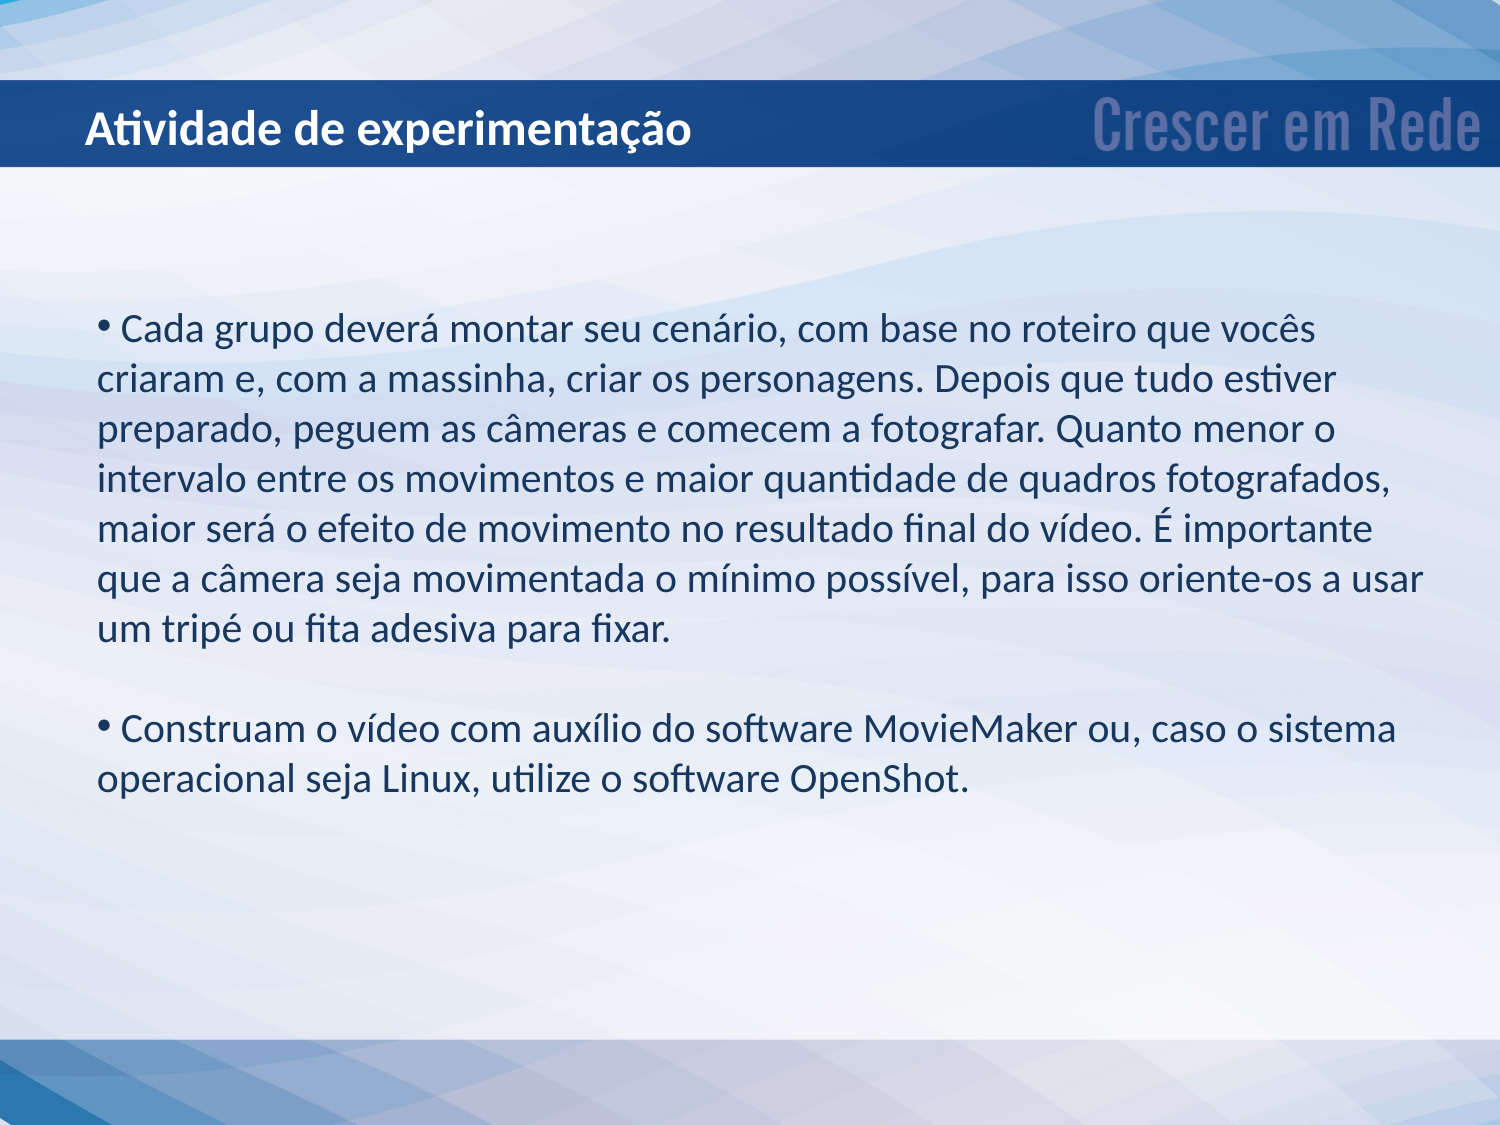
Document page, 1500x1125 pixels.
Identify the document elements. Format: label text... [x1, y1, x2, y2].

text_box Cada grupo deverá montar seu cenário, com base no roteiro que vocês criaram e, com a massinha, criar os personagens. Depois que tudo estiver preparado, peguem as câmeras e comecem a fotografar. Quanto menor o intervalo entre os movimentos e maior quantidade de quadros fotografados, maior será o efeito de movimento no resultado final do vídeo. É importante que a câmera seja movimentada o mínimo possível, para isso oriente-os a usar um tripé ou fita adesiva para fixar. Construam o vídeo com auxílio do software MovieMaker ou, caso o sistema operacional seja Linux, utilize o software OpenShot. [82, 292, 1442, 808]
text_box Atividade de experimentação [70, 88, 1430, 163]
picture [0, 0, 1500, 1125]
